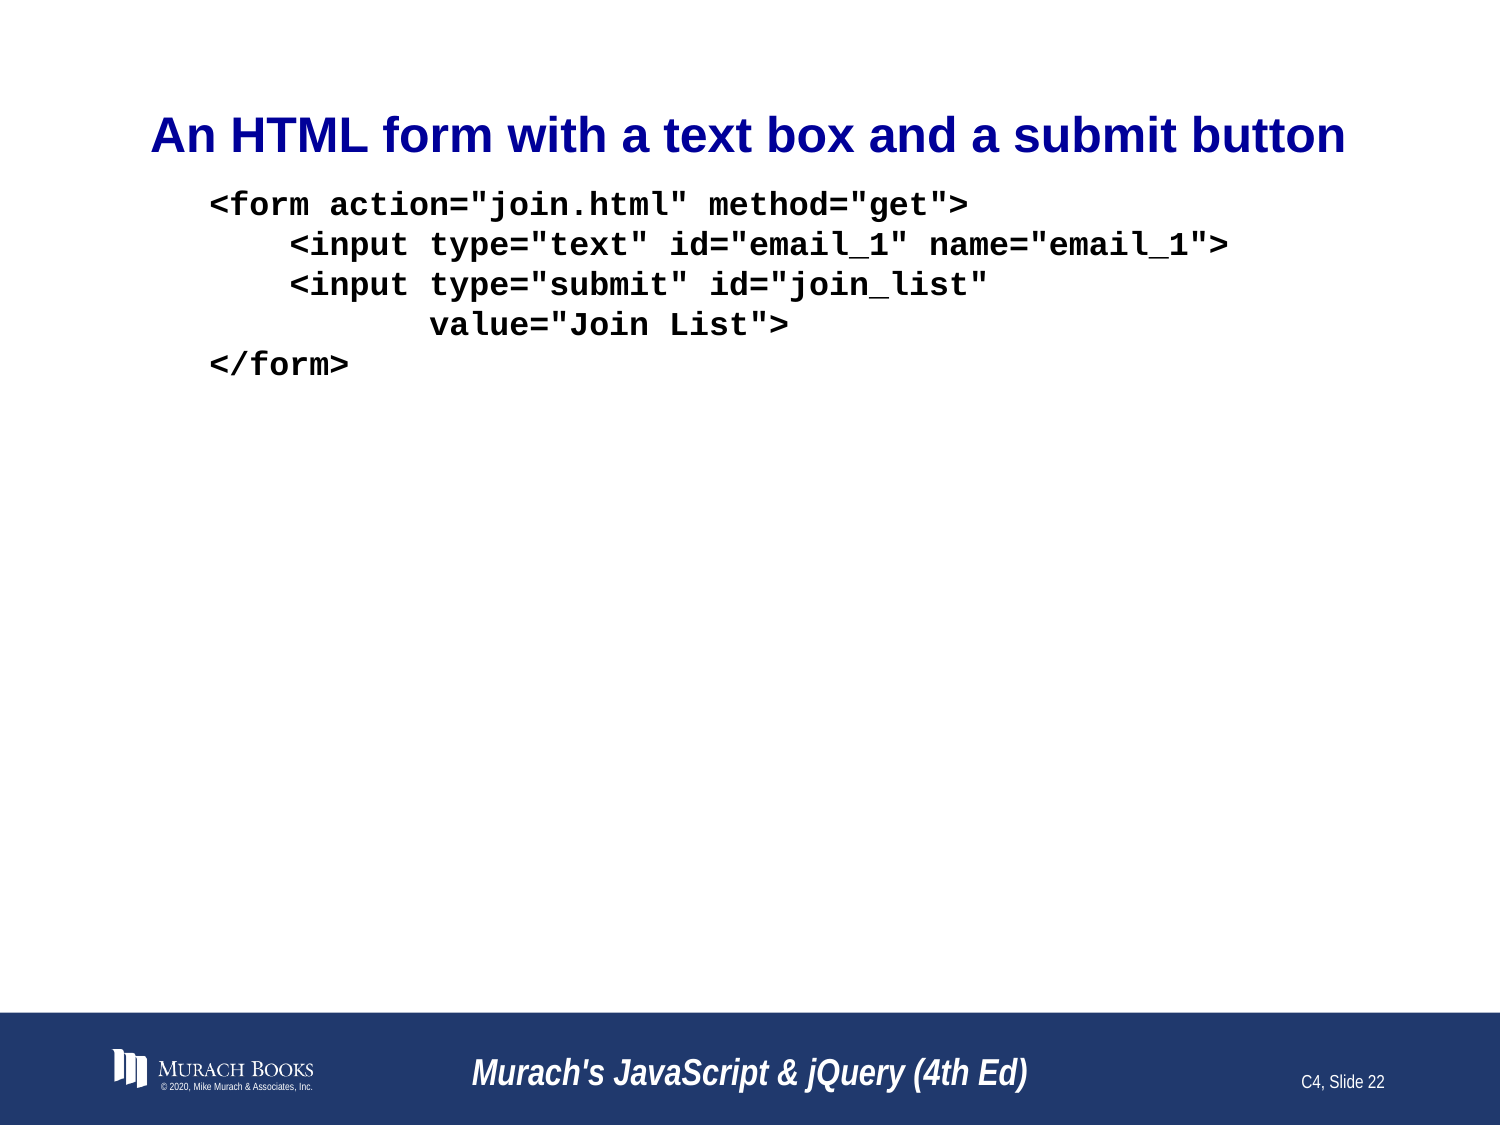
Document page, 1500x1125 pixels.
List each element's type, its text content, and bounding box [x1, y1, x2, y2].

slide_number Murach's JavaScript & jQuery (4th Ed) [463, 1025, 1050, 1100]
list <form action="join.html" method="get"> <input type="text" id="email_1" name="email_1"> <input type="submit" id="join_list" value="Join List"> </form> [137, 174, 1350, 975]
title An HTML form with a text box and a submit button [150, 102, 1350, 164]
slide_number C4, Slide 22 [1087, 1025, 1400, 1100]
footer © 2020, Mike Murach & Associates, Inc. [12, 1025, 463, 1100]
